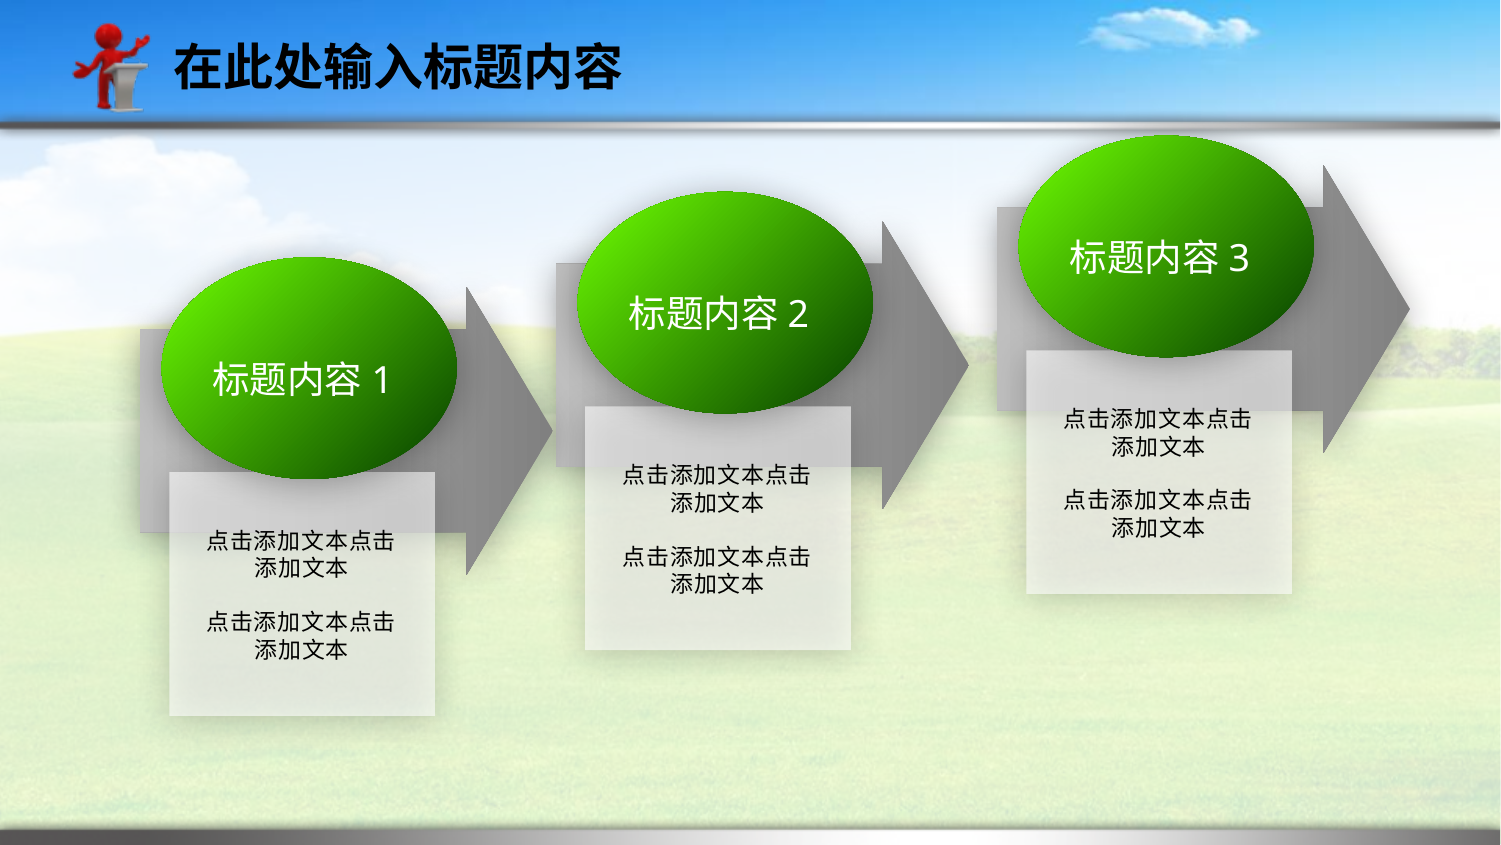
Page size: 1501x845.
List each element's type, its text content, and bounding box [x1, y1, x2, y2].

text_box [139, 256, 554, 717]
picture [0, 0, 1501, 845]
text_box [555, 191, 970, 651]
text_box 在此处输入标题内容 [108, 28, 688, 103]
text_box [996, 135, 1411, 595]
